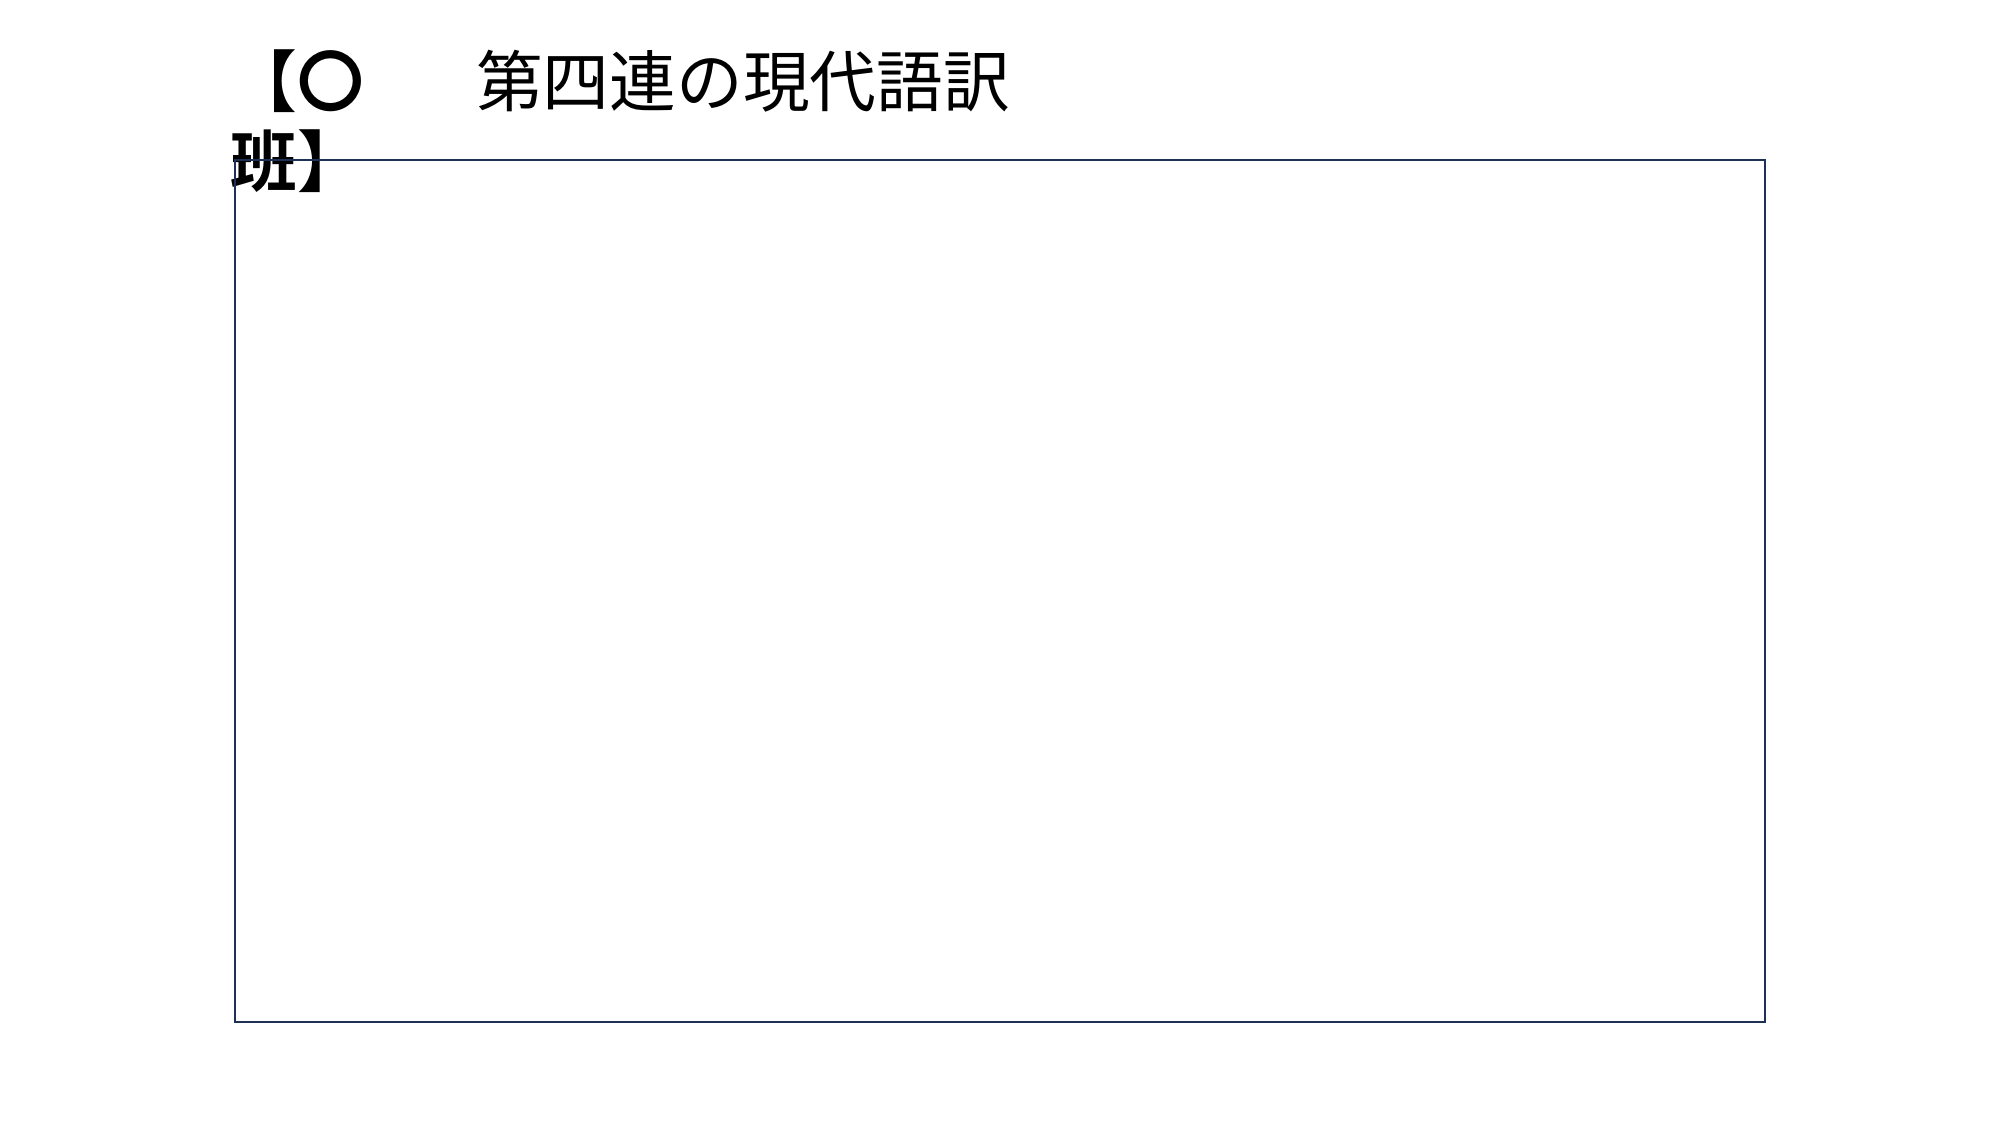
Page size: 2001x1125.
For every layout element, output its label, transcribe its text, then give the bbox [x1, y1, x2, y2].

text_box [234, 159, 1766, 1023]
text_box 第四連の現代語訳 [461, 32, 1083, 127]
text_box 【〇班】 [216, 32, 462, 207]
